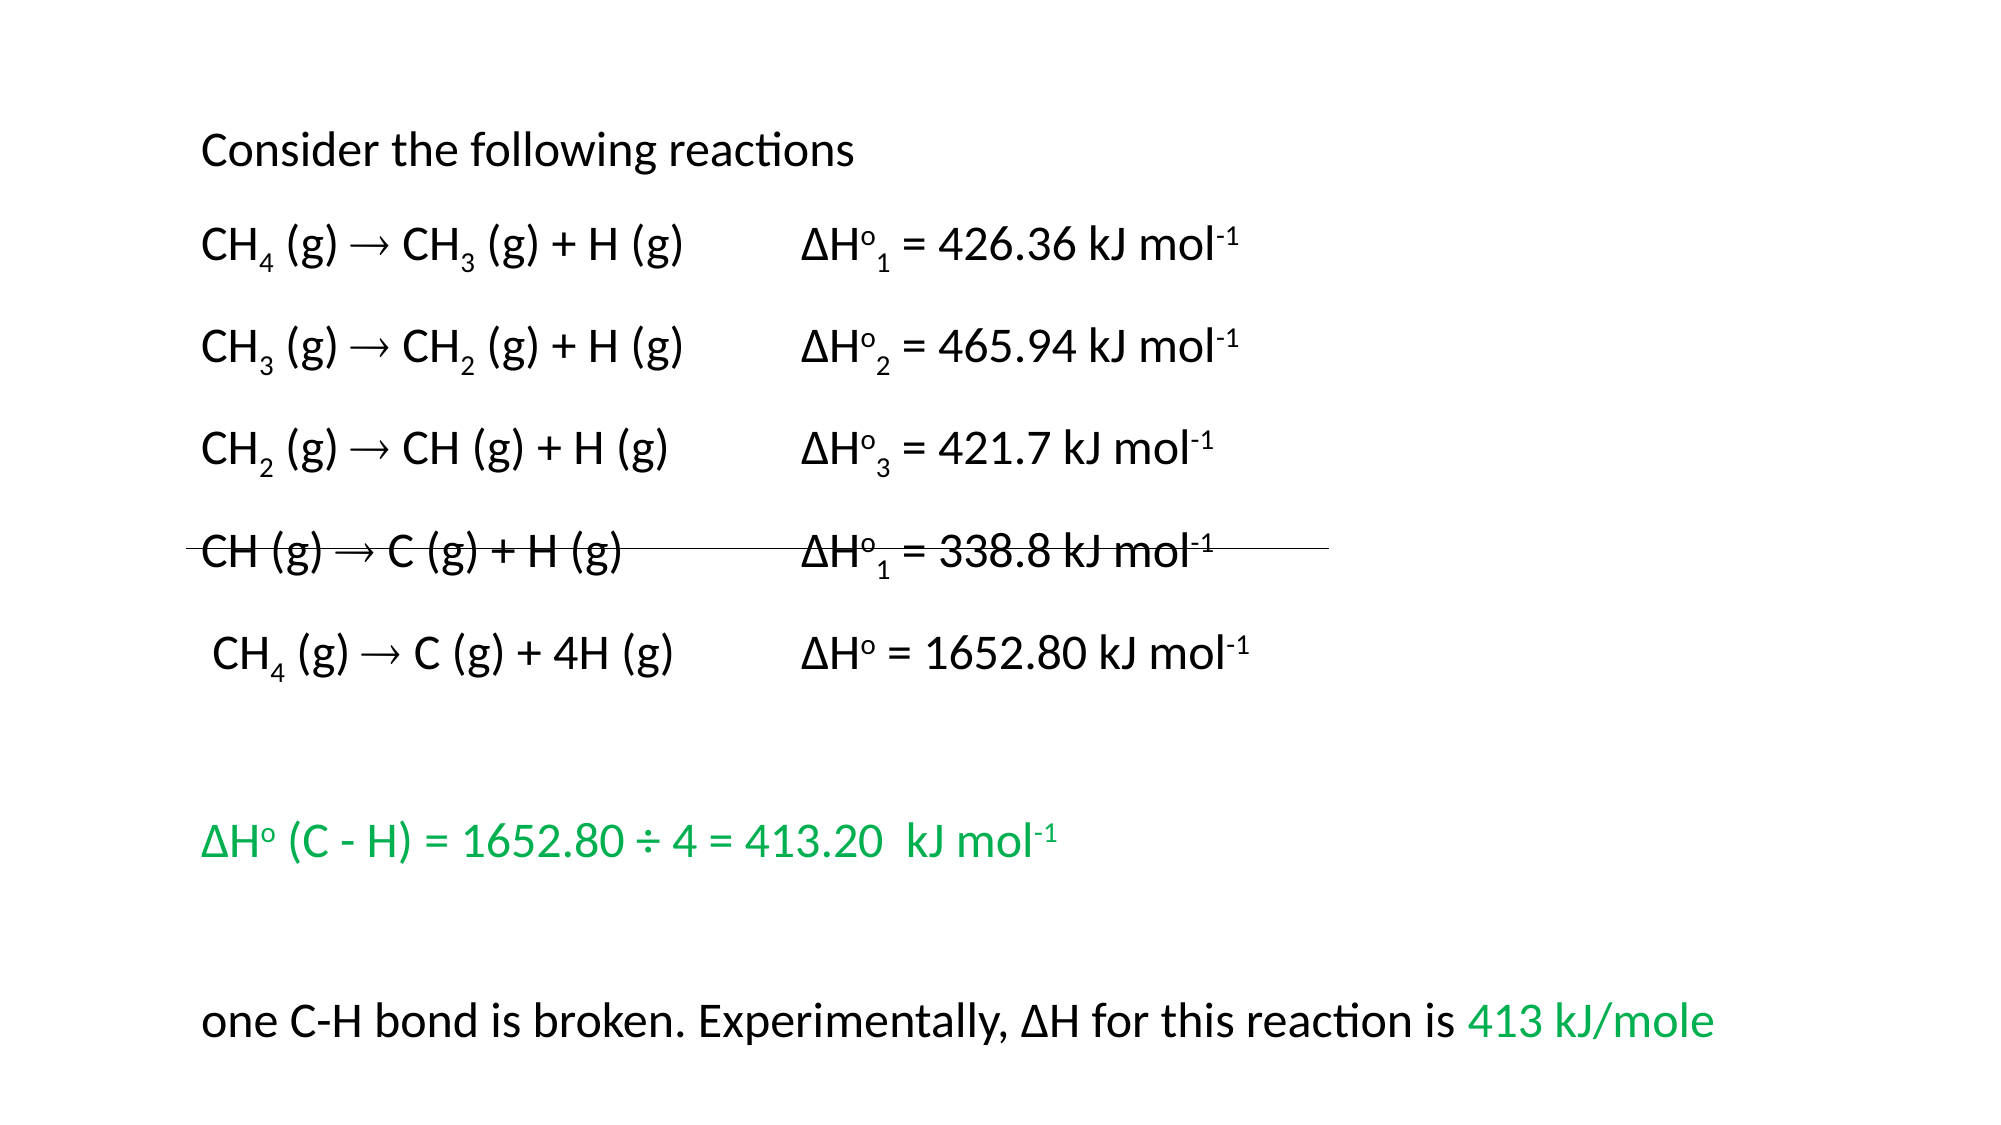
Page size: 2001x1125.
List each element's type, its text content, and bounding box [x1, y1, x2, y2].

text_box Consider the following reactions CH4 (g)  CH3 (g) + H (g) ΔHo1 = 426.36 kJ mol-1 CH3 (g)  CH2 (g) + H (g) ΔHo2 = 465.94 kJ mol-1 CH2 (g)  CH (g) + H (g) ΔHo3 = 421.7 kJ mol-1 CH (g)  C (g) + H (g) ΔHo1 = 338.8 kJ mol-1 CH4 (g)  C (g) + 4H (g) ΔHo = 1652.80 kJ mol-1 ΔHo (C - H) = 1652.80 ÷ 4 = 413.20 kJ mol-1 one C-H bond is broken. Experimentally, ΔH for this reaction is 413 kJ/mole [186, 78, 1847, 1056]
